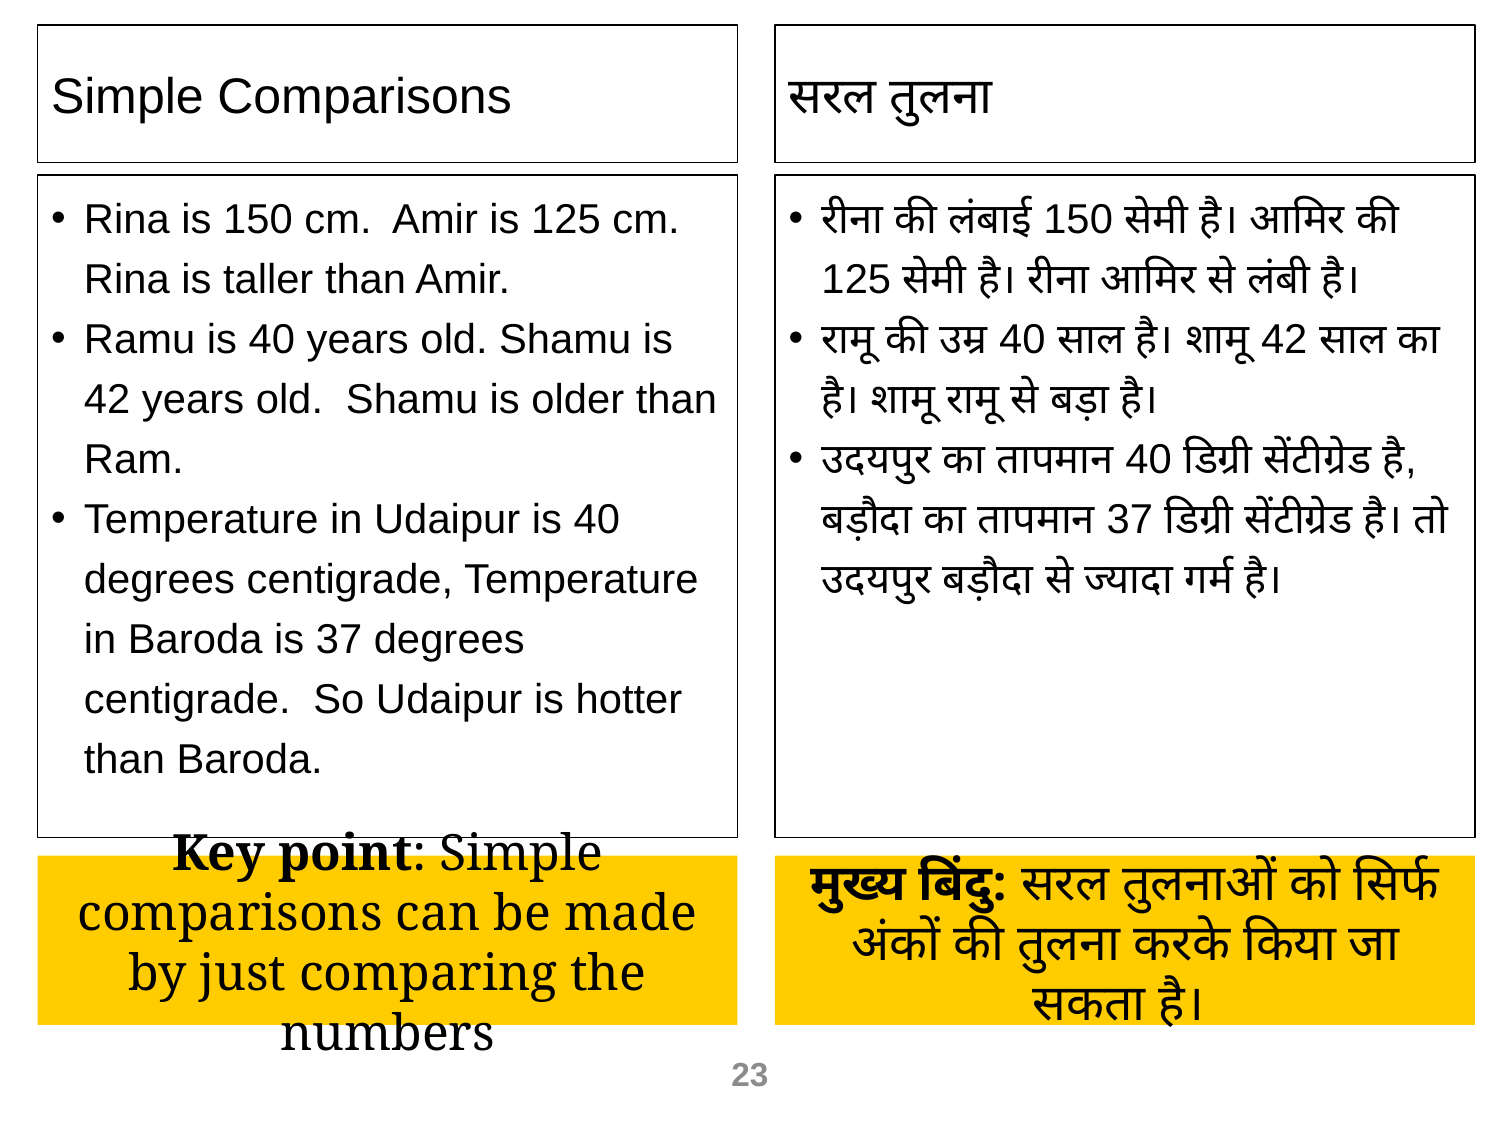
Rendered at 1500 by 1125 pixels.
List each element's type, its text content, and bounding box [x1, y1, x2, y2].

text_box Rina is 150 cm. Amir is 125 cm. Rina is taller than Amir. Ramu is 40 years old. Shamu is 42 years old. Shamu is older than Ram. Temperature in Udaipur is 40 degrees centigrade, Temperature in Baroda is 37 degrees centigrade. So Udaipur is hotter than Baroda. [37, 174, 738, 838]
text_box मुख्य बिंदु: सरल तुलनाओं को सिर्फ अंकों की तुलना करके किया जा सकता है। [774, 855, 1475, 1025]
text_box सरल तुलना [774, 24, 1475, 163]
text_box रीना की लंबाई 150 सेमी है। आमिर की 125 सेमी है। रीना आमिर से लंबी है। रामू की उम्र 40 साल है। शामू 42 साल का है। शामू रामू से बड़ा है। उदयपुर का तापमान 40 डिग्री सेंटीग्रेड है, बड़ौदा का तापमान 37 डिग्री सेंटीग्रेड है। तो उदयपुर बड़ौदा से ज्यादा गर्म है। [774, 174, 1475, 838]
slide_number 23 [512, 1042, 988, 1103]
text_box Key point: Simple comparisons can be made by just comparing the numbers [37, 855, 738, 1025]
text_box Simple Comparisons [37, 24, 738, 163]
